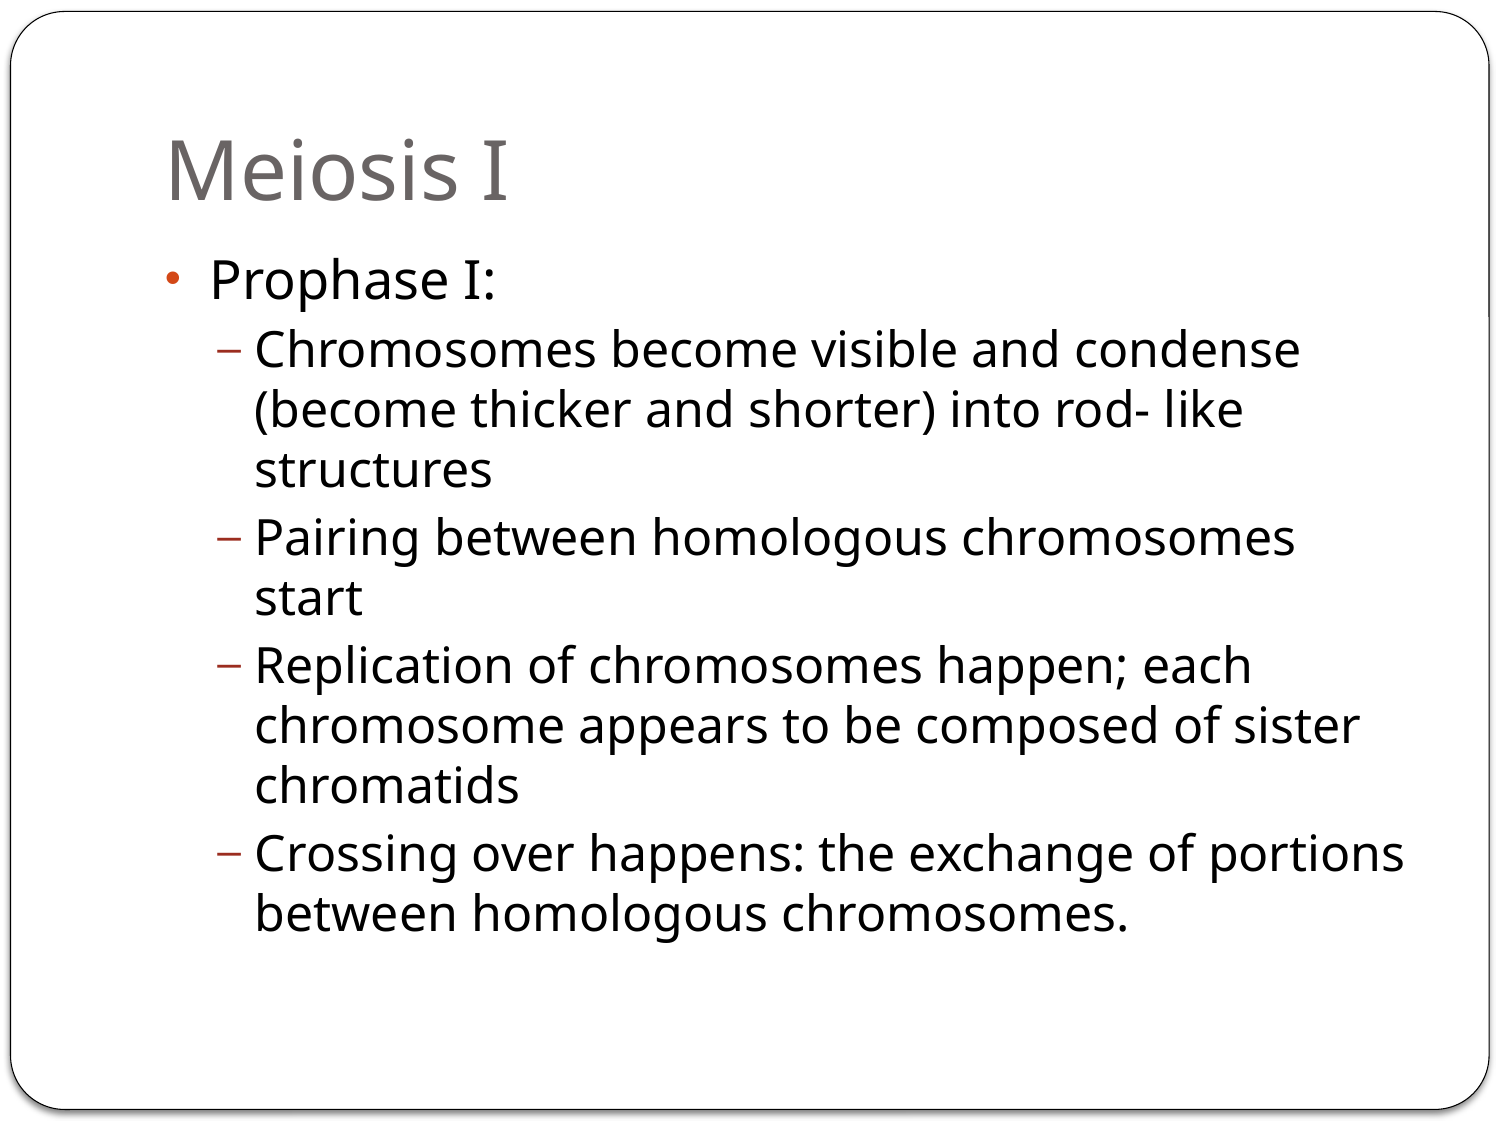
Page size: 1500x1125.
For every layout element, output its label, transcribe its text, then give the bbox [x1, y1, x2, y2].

list Prophase I: Chromosomes become visible and condense (become thicker and shorter) into rod- like structures Pairing between homologous chromosomes start Replication of chromosomes happen; each chromosome appears to be composed of sister chromatids Crossing over happens: the exchange of portions between homologous chromosomes. [150, 237, 1425, 988]
title Meiosis I [150, 45, 1425, 233]
